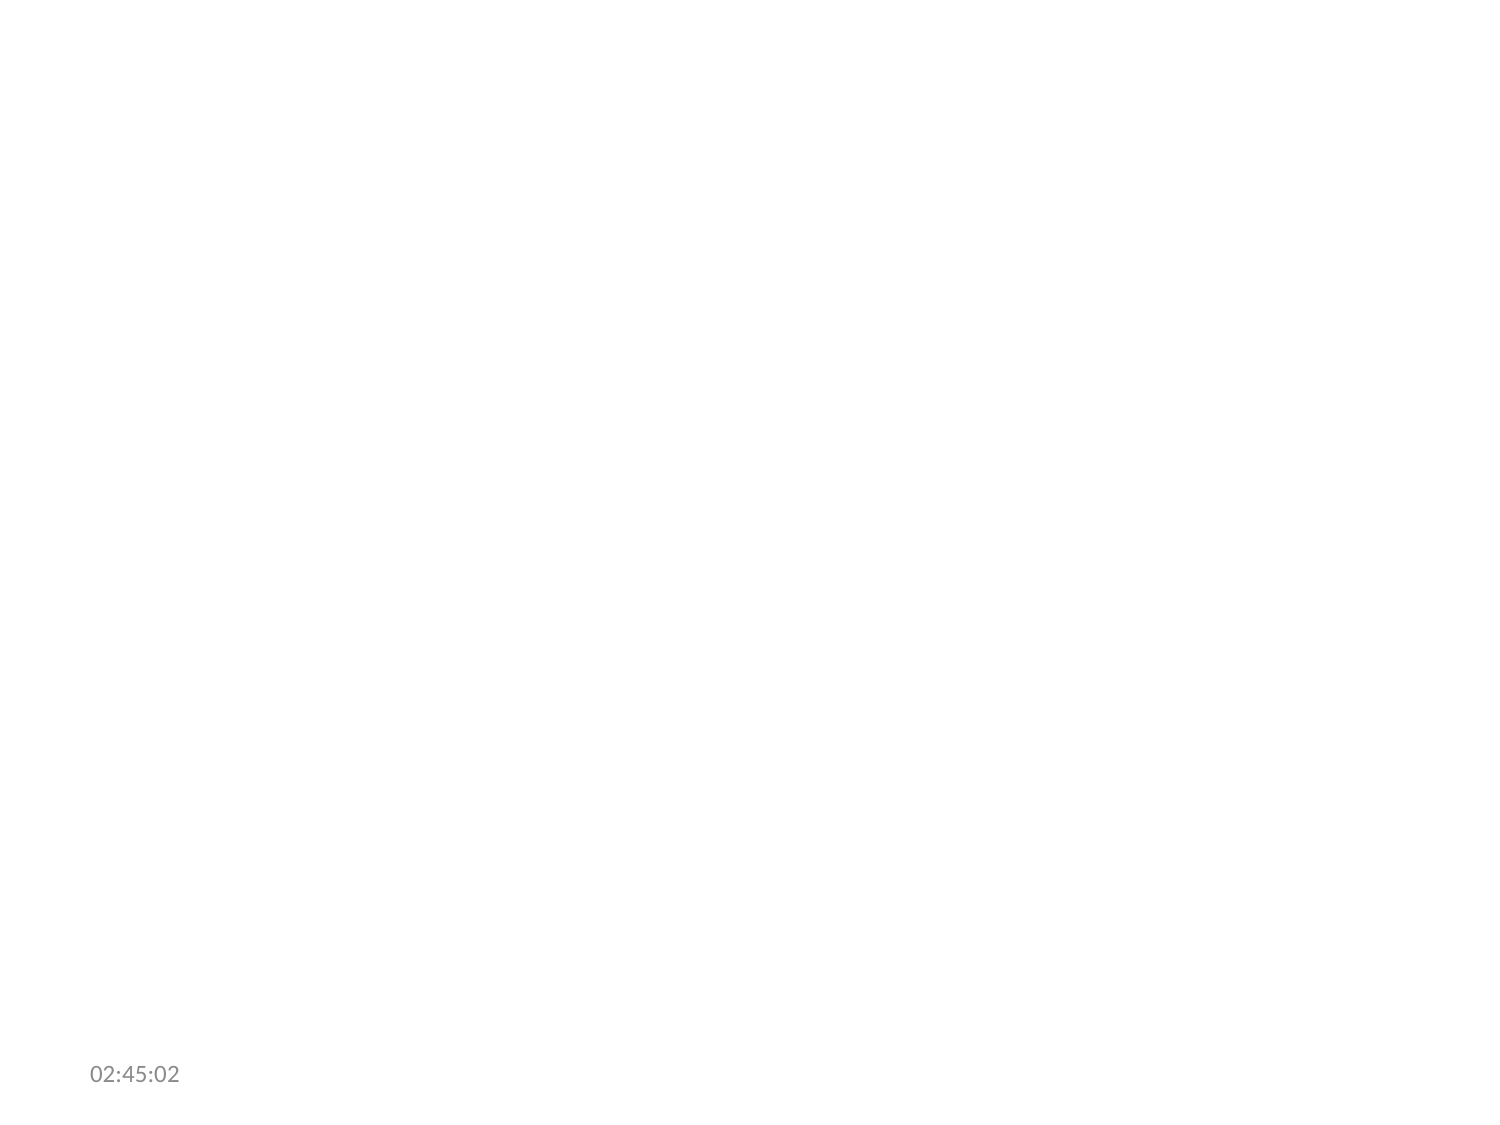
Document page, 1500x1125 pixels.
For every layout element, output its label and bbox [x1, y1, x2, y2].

slide_number [75, 1042, 425, 1103]
